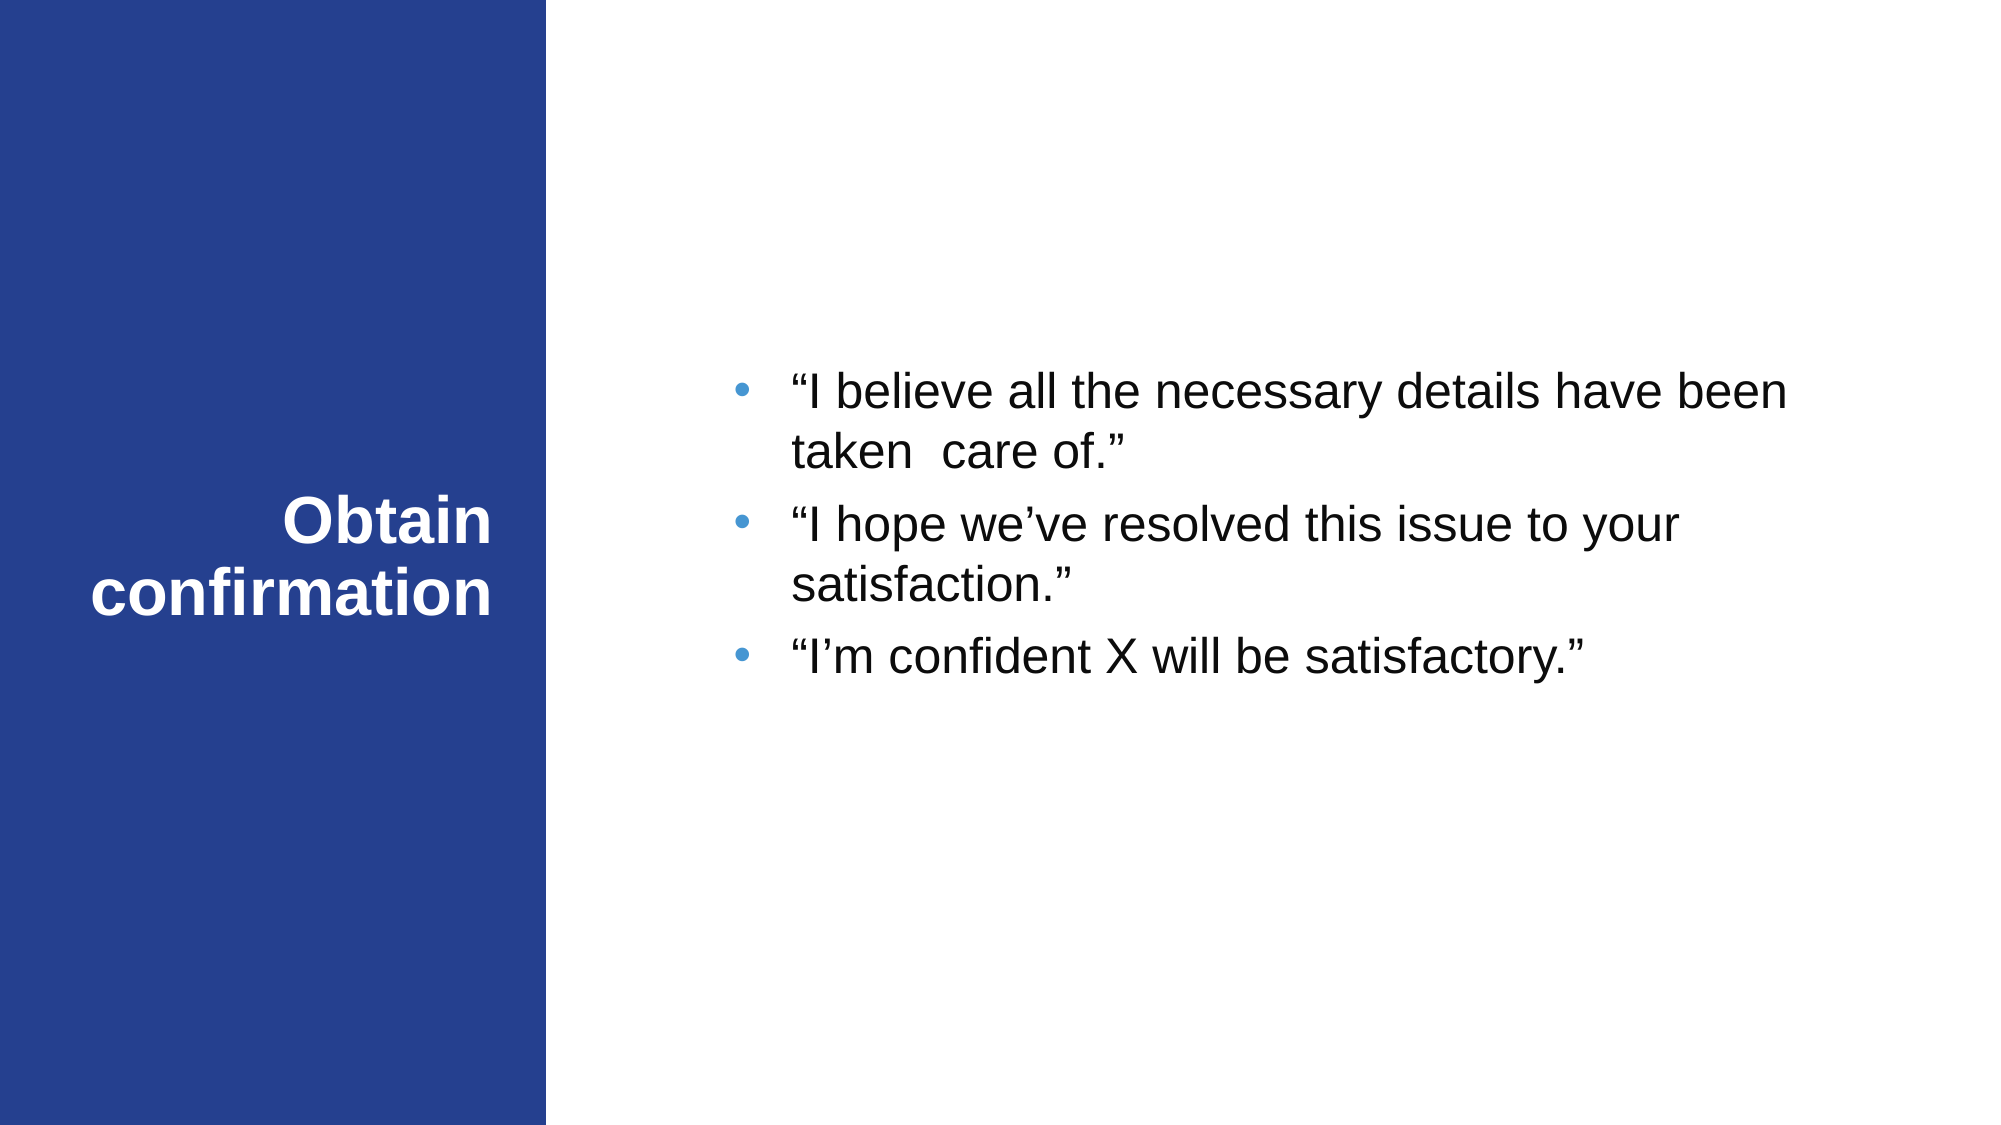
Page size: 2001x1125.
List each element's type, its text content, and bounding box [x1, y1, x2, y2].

title Obtain confirmation [37, 448, 509, 667]
list “I believe all the necessary details have been taken care of.” “I hope we’ve resolved this issue to your satisfaction.” “I’m confident X will be satisfactory.” [701, 107, 1866, 1009]
